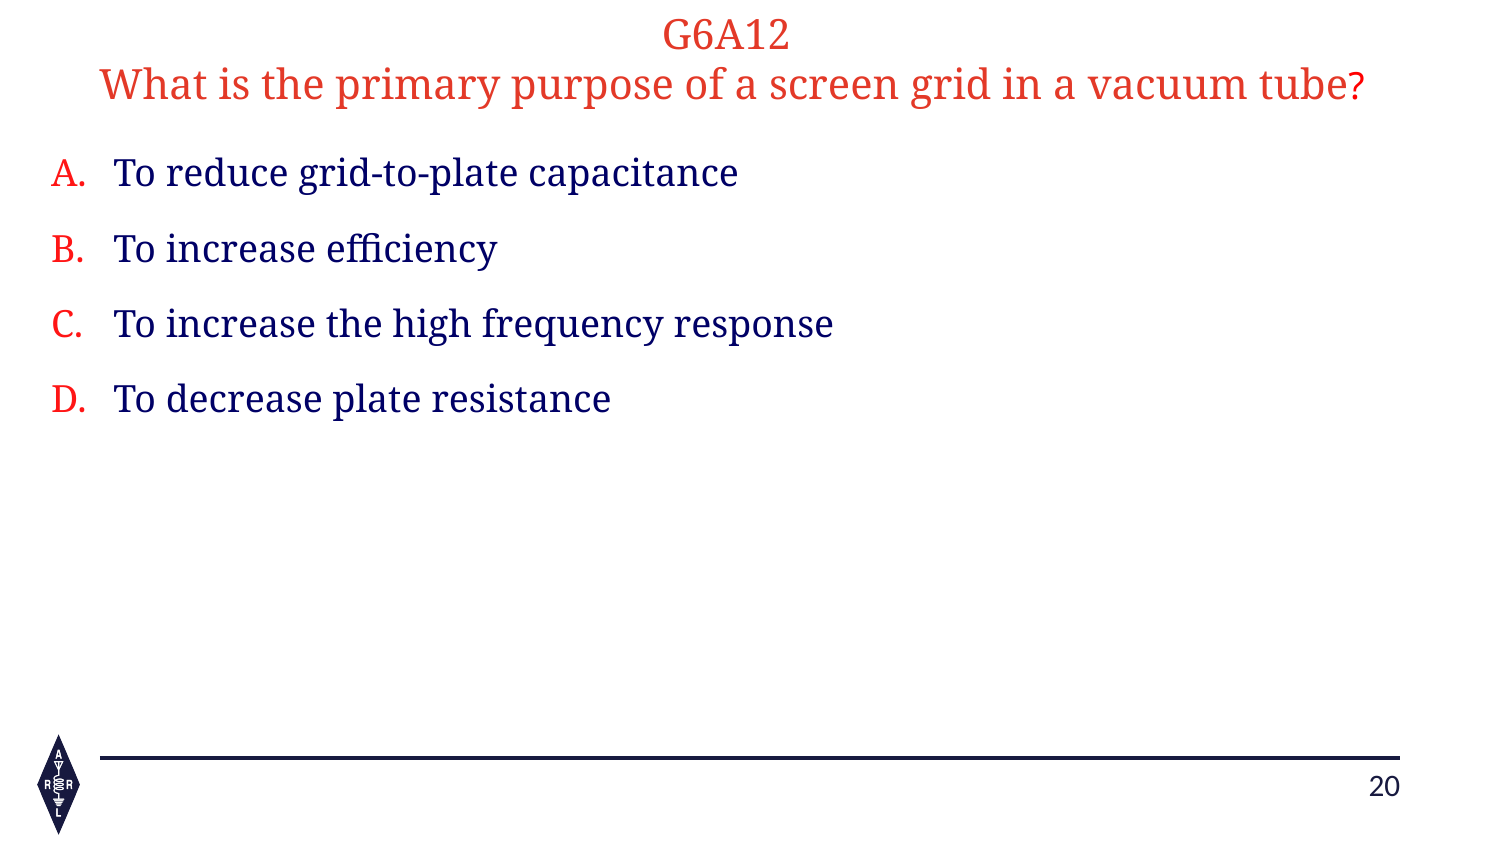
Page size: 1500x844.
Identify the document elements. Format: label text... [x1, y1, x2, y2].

slide_number 20 [1302, 761, 1400, 807]
text_box To reduce grid-to-plate capacitance To increase efficiency To increase the high frequency response To decrease plate resistance [36, 119, 1439, 742]
text_box G6A12 What is the primary purpose of a screen grid in a vacuum tube? [0, 0, 1464, 159]
picture [37, 742, 80, 835]
